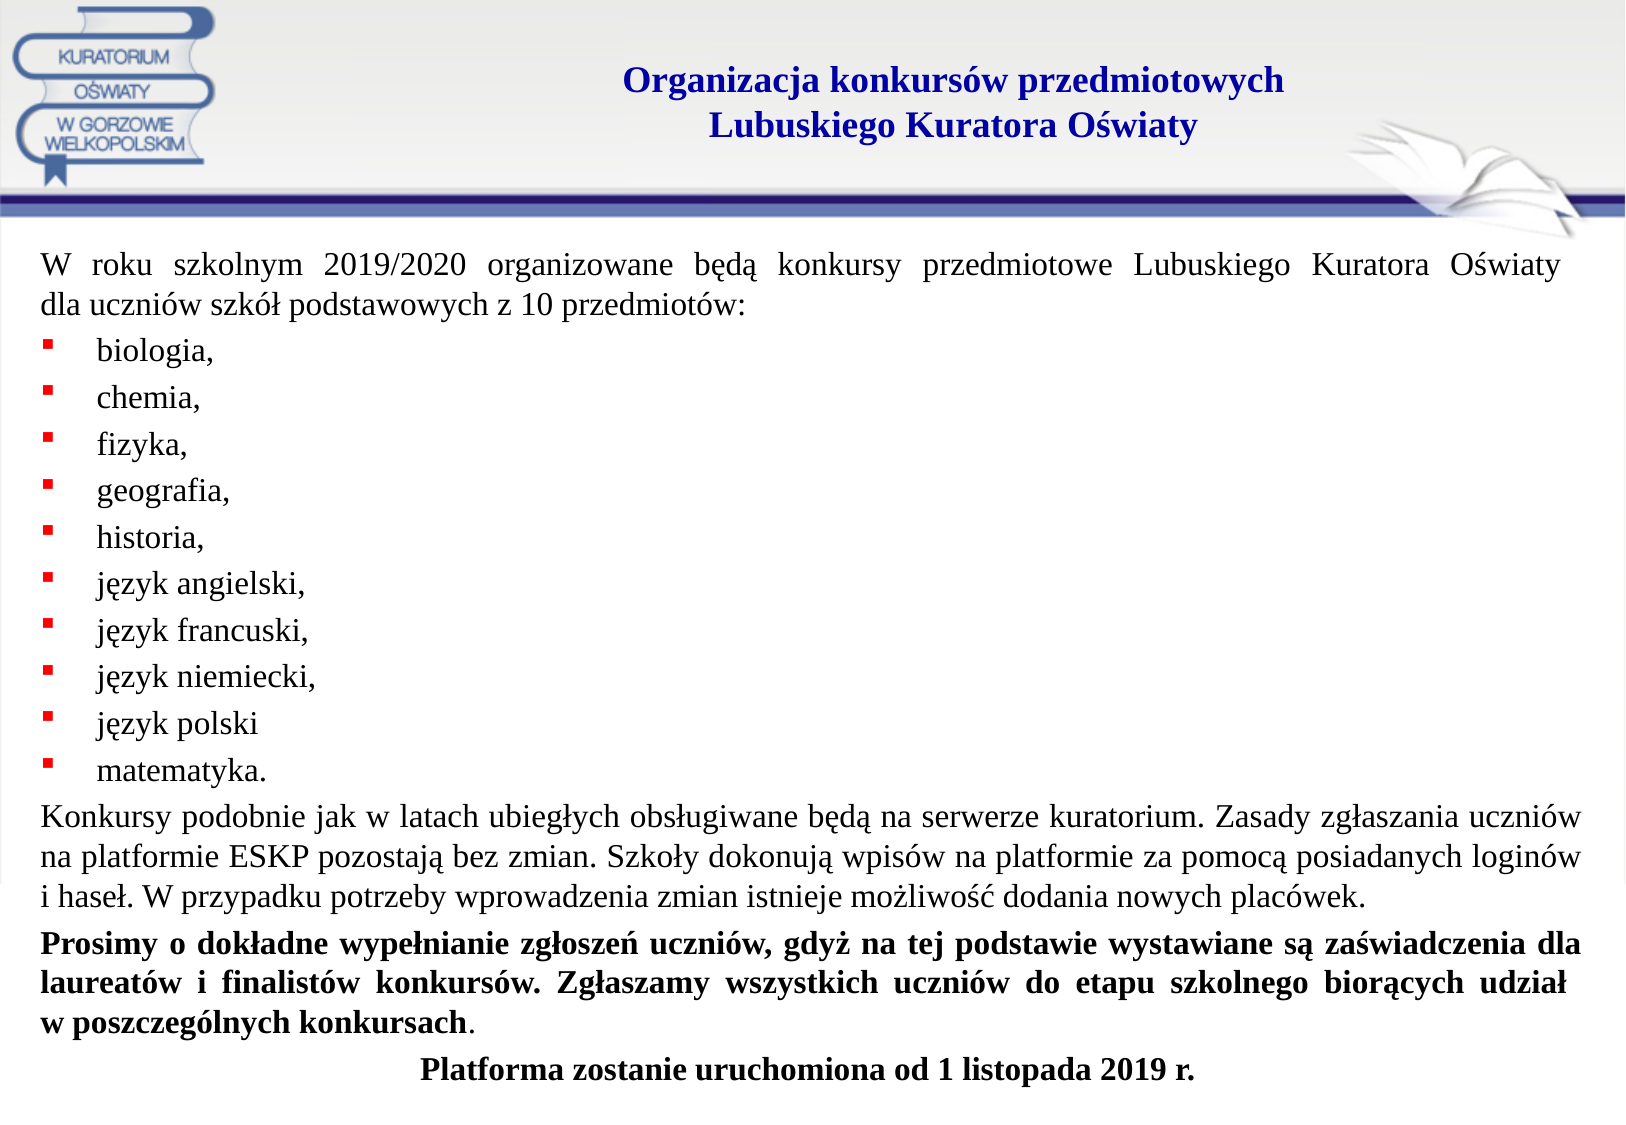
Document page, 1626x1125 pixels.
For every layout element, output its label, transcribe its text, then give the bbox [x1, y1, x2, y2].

title Organizacja konkursów przedmiotowych Lubuskiego Kuratora Oświaty [317, 23, 1600, 176]
picture [0, 0, 1626, 1125]
list W roku szkolnym 2019/2020 organizowane będą konkursy przedmiotowe Lubuskiego Kuratora Oświaty dla uczniów szkół podstawowych z 10 przedmiotów: biologia, chemia, fizyka, geografia, historia, język angielski, język francuski, język niemiecki, język polski matematyka. Konkursy podobnie jak w latach ubiegłych obsługiwane będą na serwerze kuratorium. Zasady zgłaszania uczniów na platformie ESKP pozostają bez zmian. Szkoły dokonują wpisów na platformie za pomocą posiadanych loginów i haseł. W przypadku potrzeby wprowadzenia zmian istnieje możliwość dodania nowych placówek. Prosimy o dokładne wypełnianie zgłoszeń uczniów, gdyż na tej podstawie wystawiane są zaświadczenia dla laureatów i finalistów konkursów. Zgłaszamy wszystkich uczniów do etapu szkolnego biorących udział w poszczególnych konkursach. Platforma zostanie uruchomiona od 1 listopada 2019 r. [25, 234, 1600, 1125]
